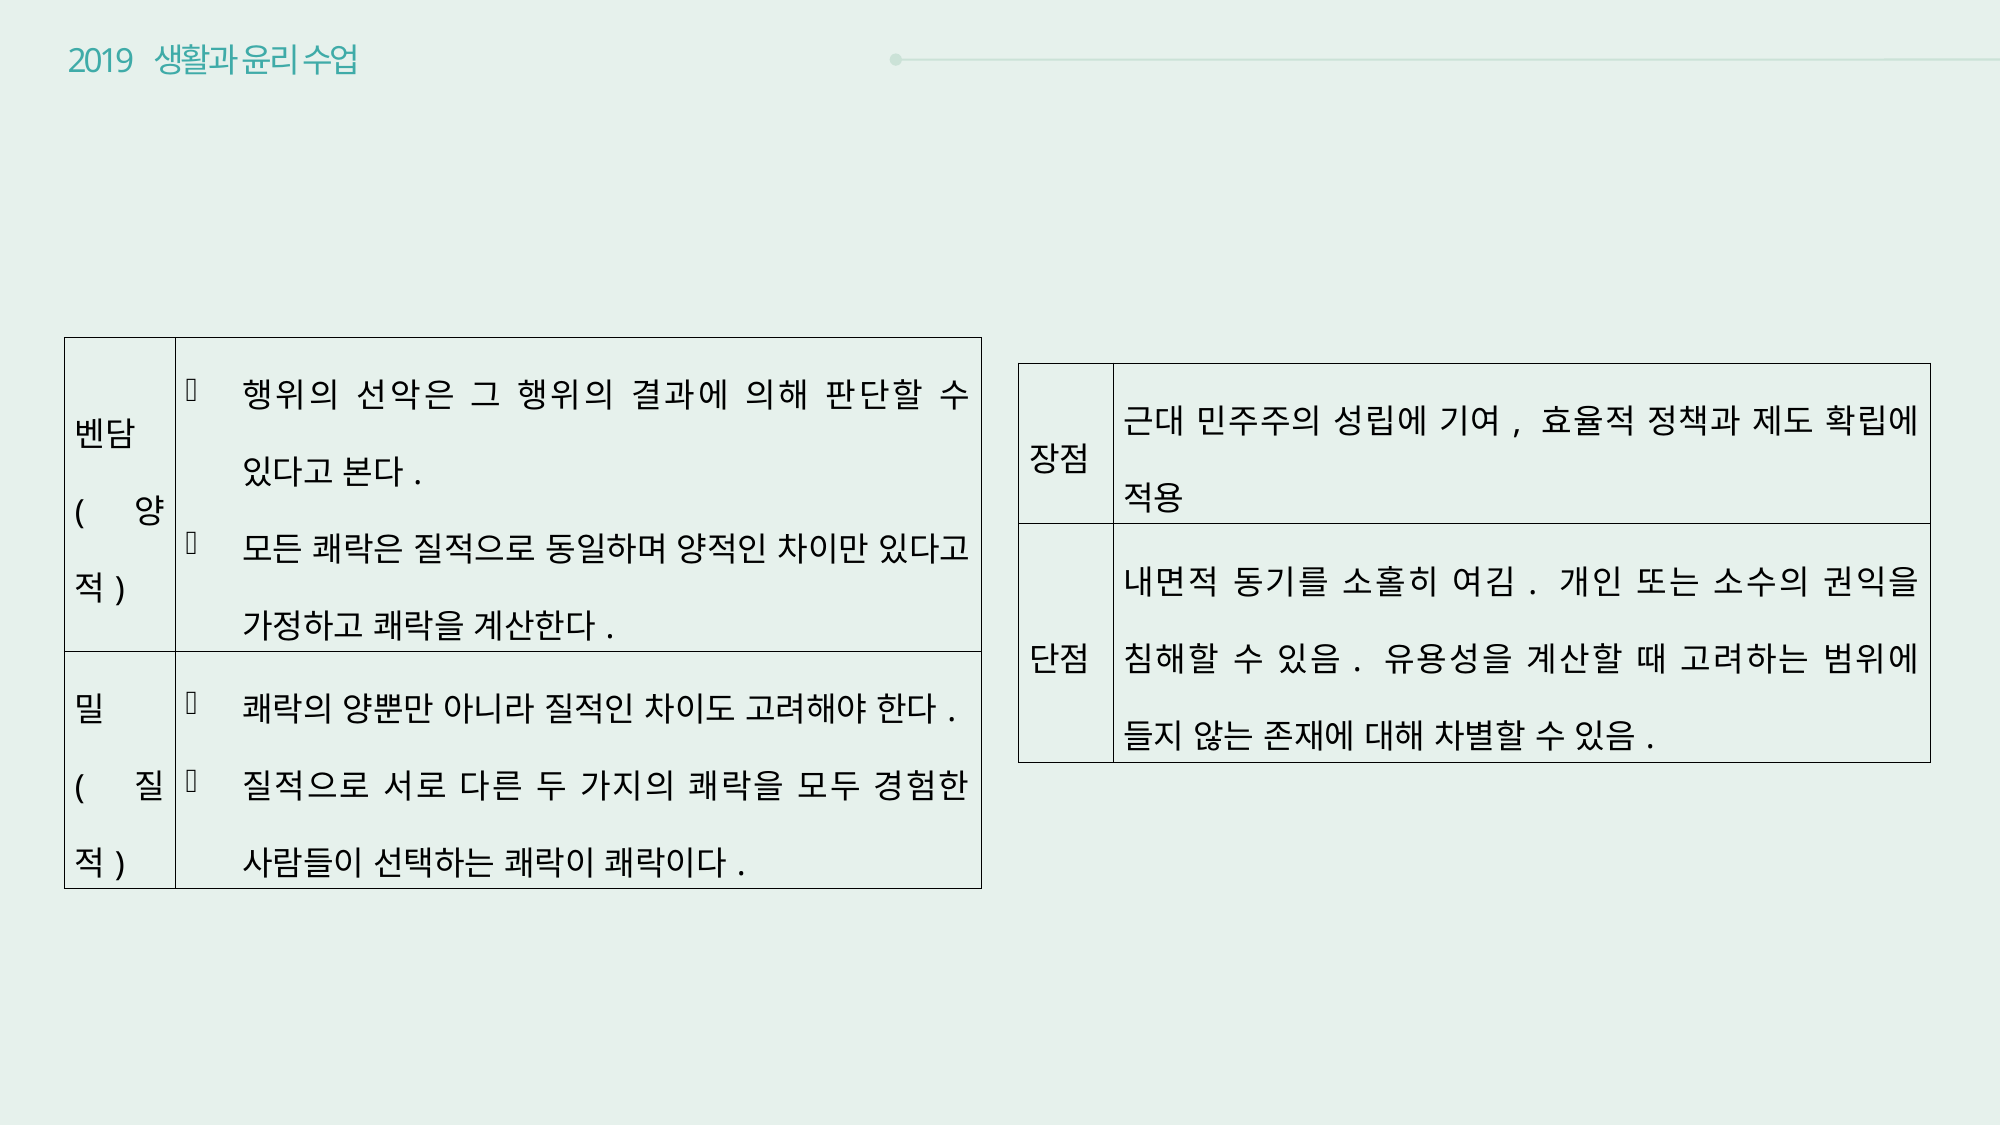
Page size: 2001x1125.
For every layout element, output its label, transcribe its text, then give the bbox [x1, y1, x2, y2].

table_cell 내면적 동기를 소홀히 여김. 개인 또는 소수의 권익을 침해할 수 있음. 유용성을 계산할 때 고려하는 범위에 들지 않는 존재에 대해 차별할 수 있음. [1114, 524, 1930, 762]
table_header 근대 민주주의 성립에 기여, 효율적 정책과 제도 확립에 적용 [1114, 364, 1930, 523]
table_header 장점 [1019, 364, 1113, 523]
text_box 2019 생활과 윤리 수업 [52, 24, 949, 95]
table_header 벤담 (양적) [65, 338, 175, 651]
table_cell 밀 (질적) [65, 652, 175, 888]
table_cell 단점 [1019, 524, 1113, 762]
table_cell 쾌락의 양뿐만 아니라 질적인 차이도 고려해야 한다. 질적으로 서로 다른 두 가지의 쾌락을 모두 경험한 사람들이 선택하는 쾌락이 쾌락이다. [176, 652, 981, 888]
table_header 행위의 선악은 그 행위의 결과에 의해 판단할 수 있다고 본다. 모든 쾌락은 질적으로 동일하며 양적인 차이만 있다고 가정하고 쾌락을 계산한다. [176, 338, 981, 651]
